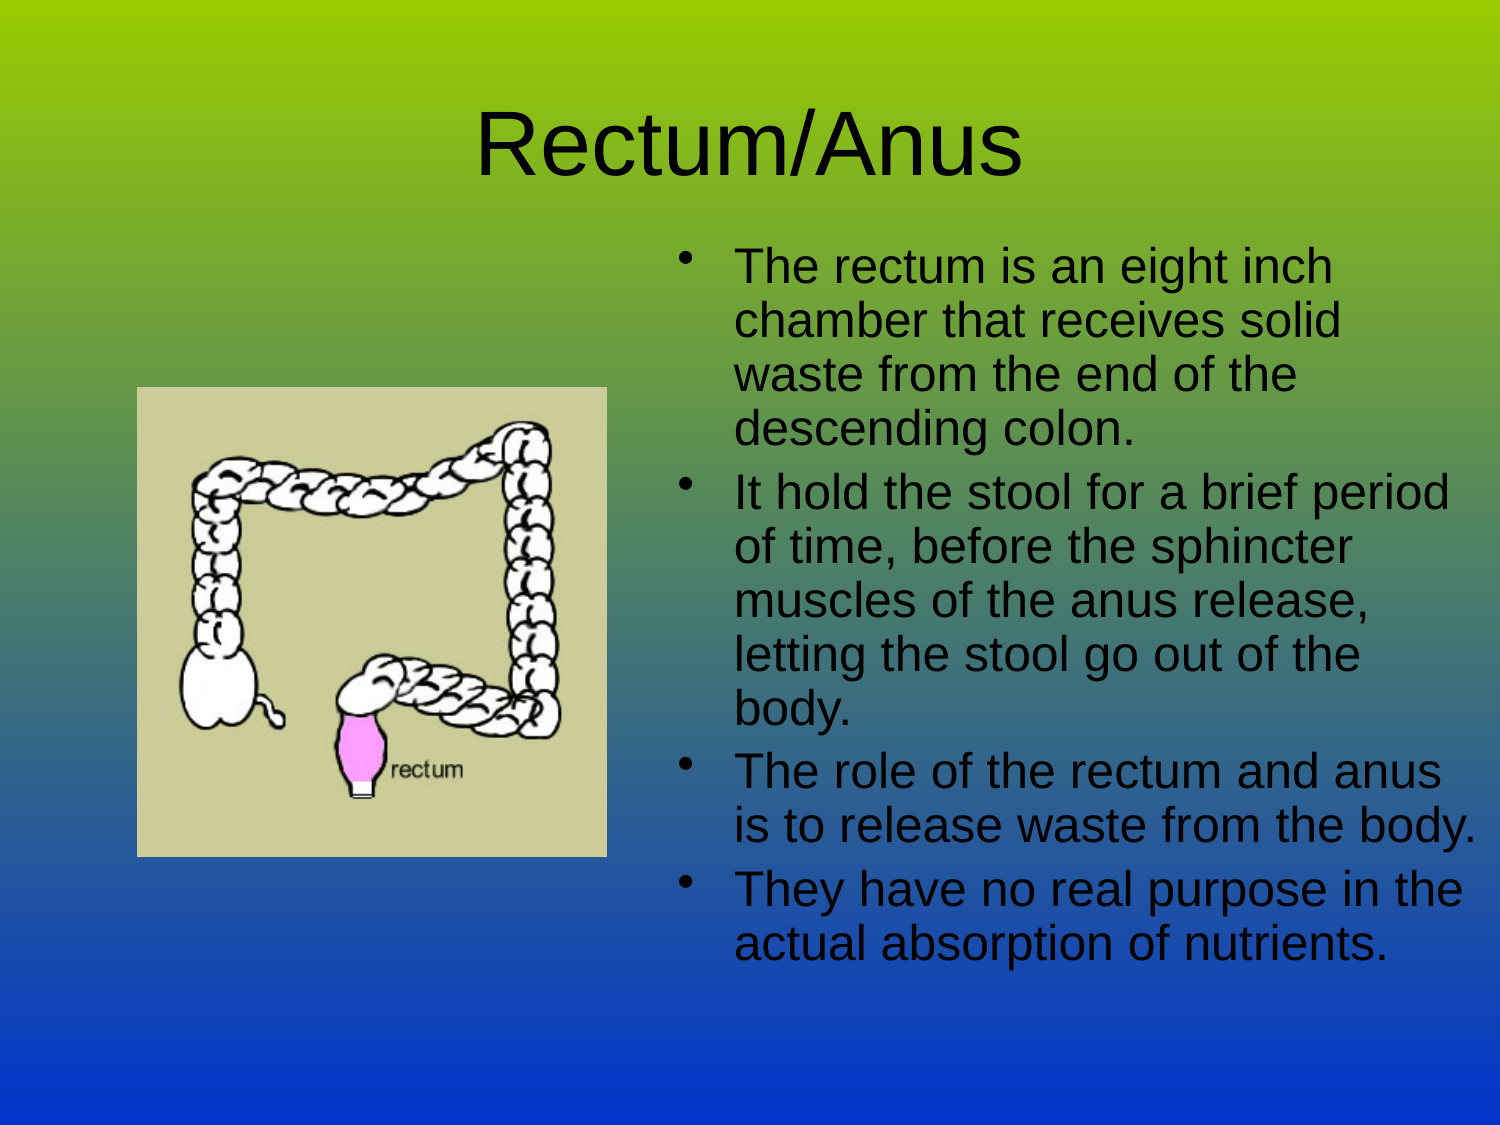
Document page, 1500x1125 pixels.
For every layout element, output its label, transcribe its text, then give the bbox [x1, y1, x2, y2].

list The rectum is an eight inch chamber that receives solid waste from the end of the descending colon. It hold the stool for a brief period of time, before the sphincter muscles of the anus release, letting the stool go out of the body. The role of the rectum and anus is to release waste from the body. They have no real purpose in the actual absorption of nutrients. [662, 232, 1500, 1125]
title Rectum/Anus [74, 44, 1426, 233]
picture [137, 387, 607, 857]
